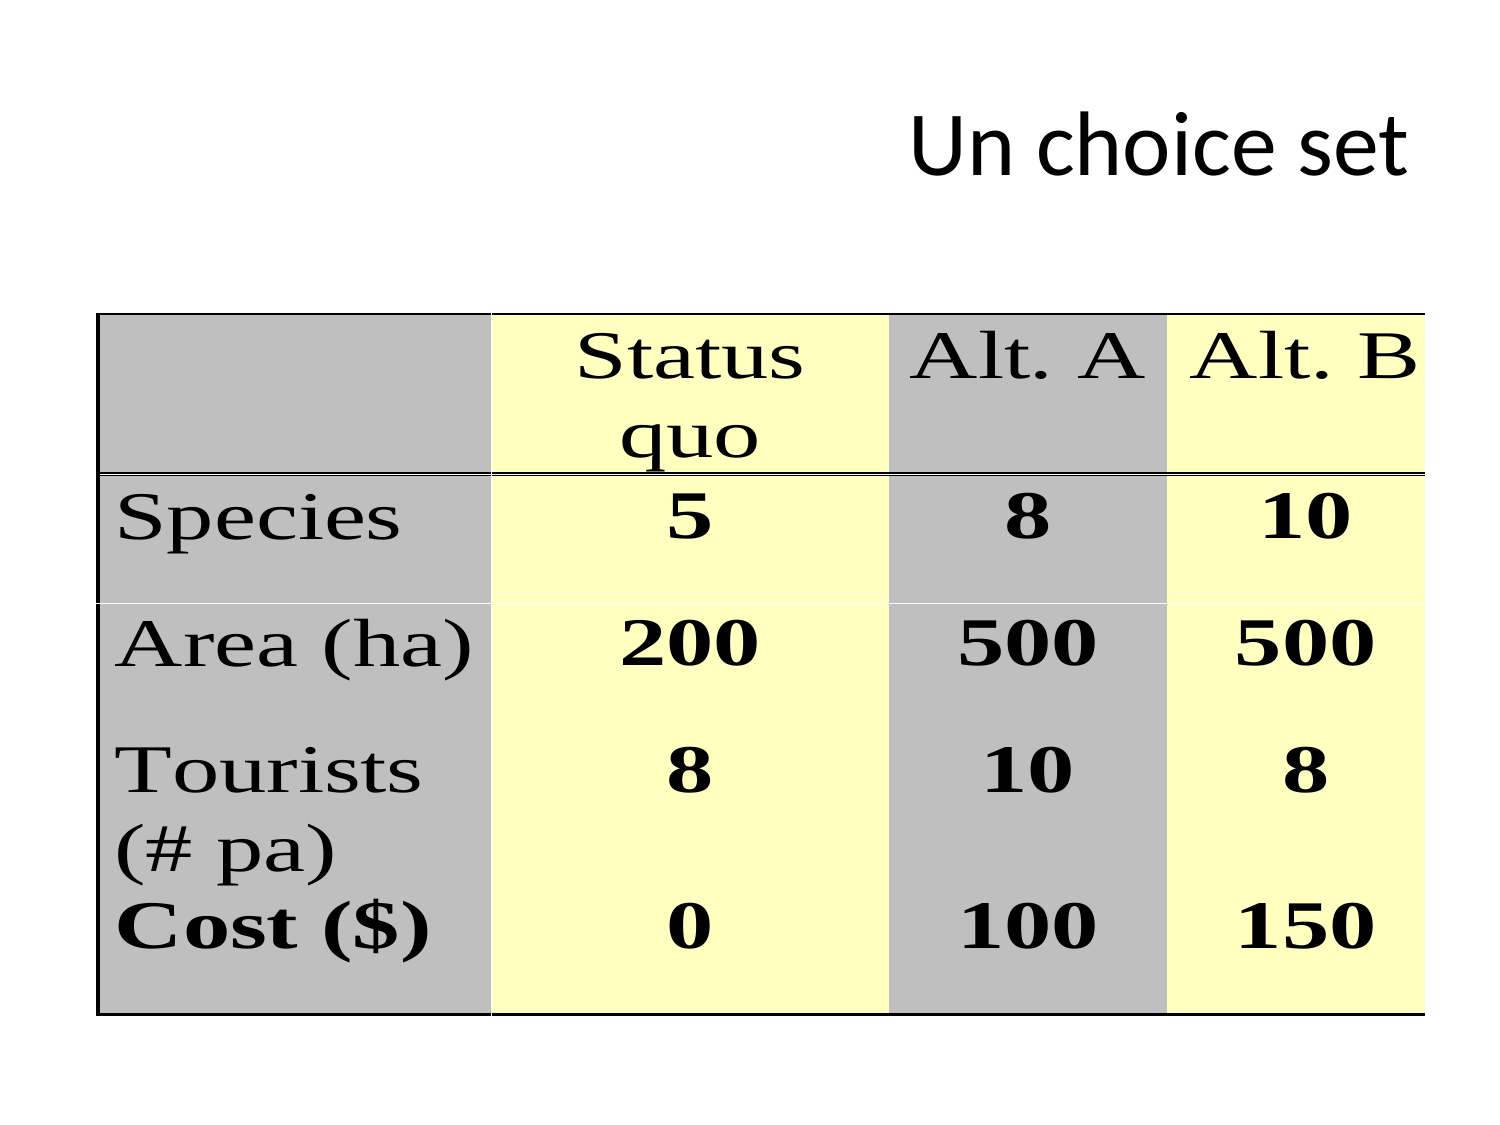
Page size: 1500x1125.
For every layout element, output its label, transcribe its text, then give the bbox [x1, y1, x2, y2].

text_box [74, 312, 1426, 1049]
title Un choice set [75, 45, 1425, 233]
